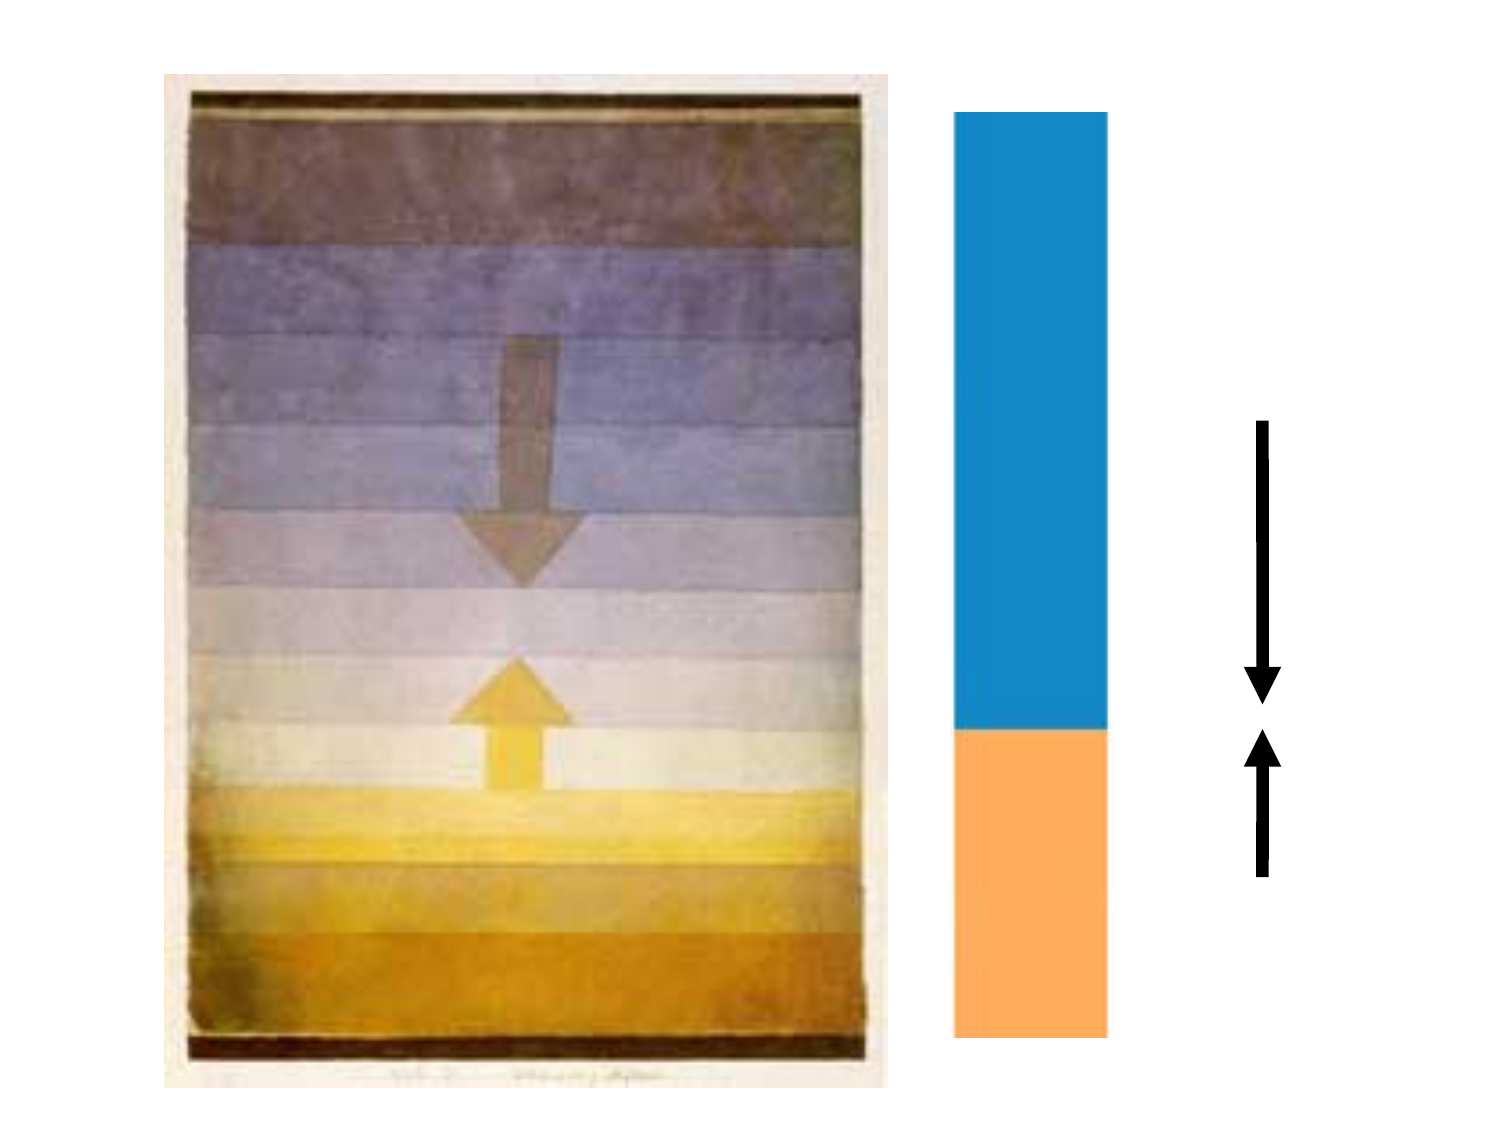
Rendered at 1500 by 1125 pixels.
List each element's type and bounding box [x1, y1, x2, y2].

picture [164, 74, 888, 1088]
text_box [1256, 420, 1269, 705]
text_box [1256, 729, 1269, 878]
picture [950, 112, 1113, 1038]
